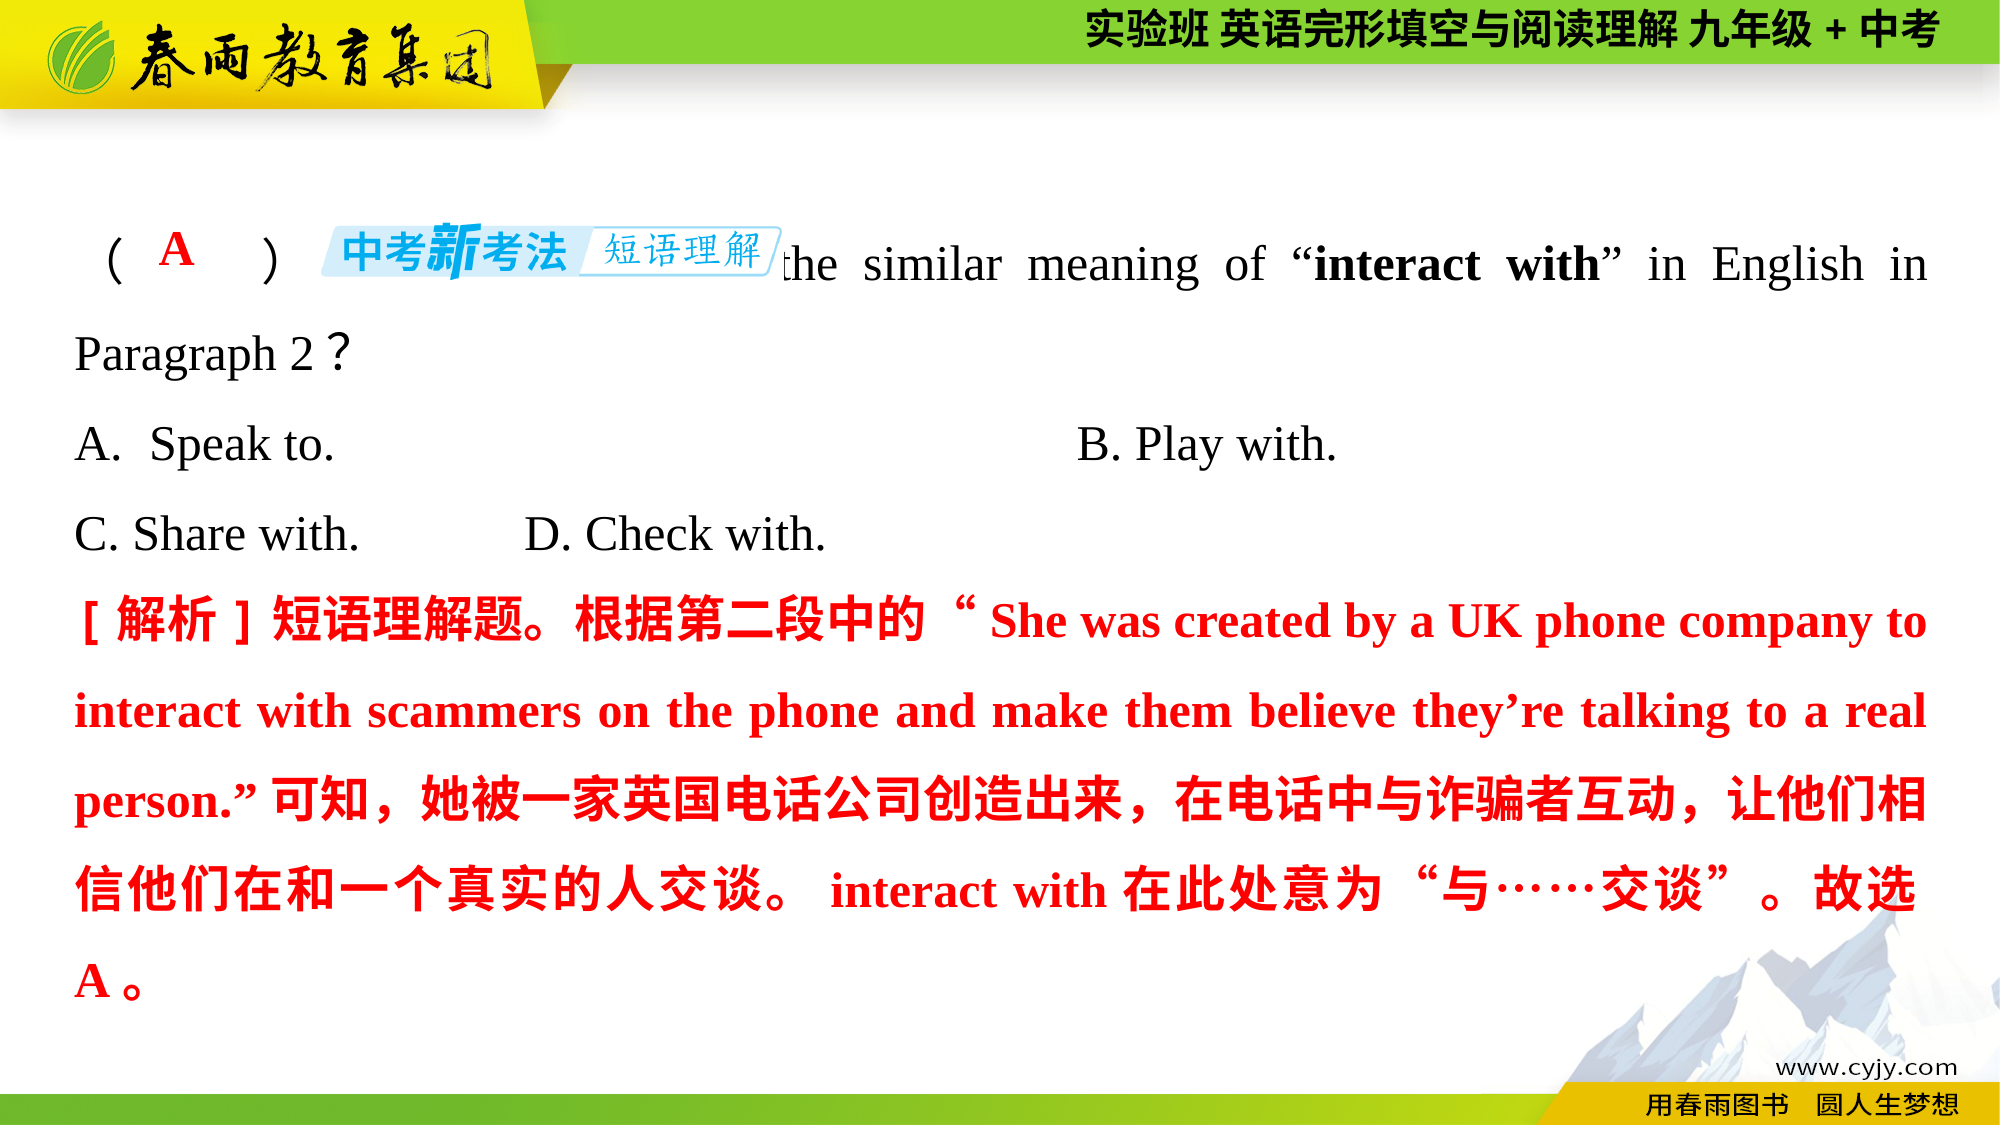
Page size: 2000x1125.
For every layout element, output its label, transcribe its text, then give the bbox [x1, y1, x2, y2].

list （ ）2. What is the similar meaning of “interact with” in English in Paragraph 2？ Speak to. B. Play with. C. Share with. D. Check with. [59, 193, 1944, 549]
text_box A [143, 208, 210, 283]
text_box [解析]短语理解题。根据第二段中的“She was created by a UK phone company to interact with scammers on the phone and make them believe they’re talking to a real person.”可知，她被一家英国电话公司创造出来，在电话中与诈骗者互动，让他们相信他们在和一个真实的人交谈。interact with在此处意为“与……交谈”。故选A。 [59, 549, 1944, 1015]
picture [0, 0, 2000, 1125]
